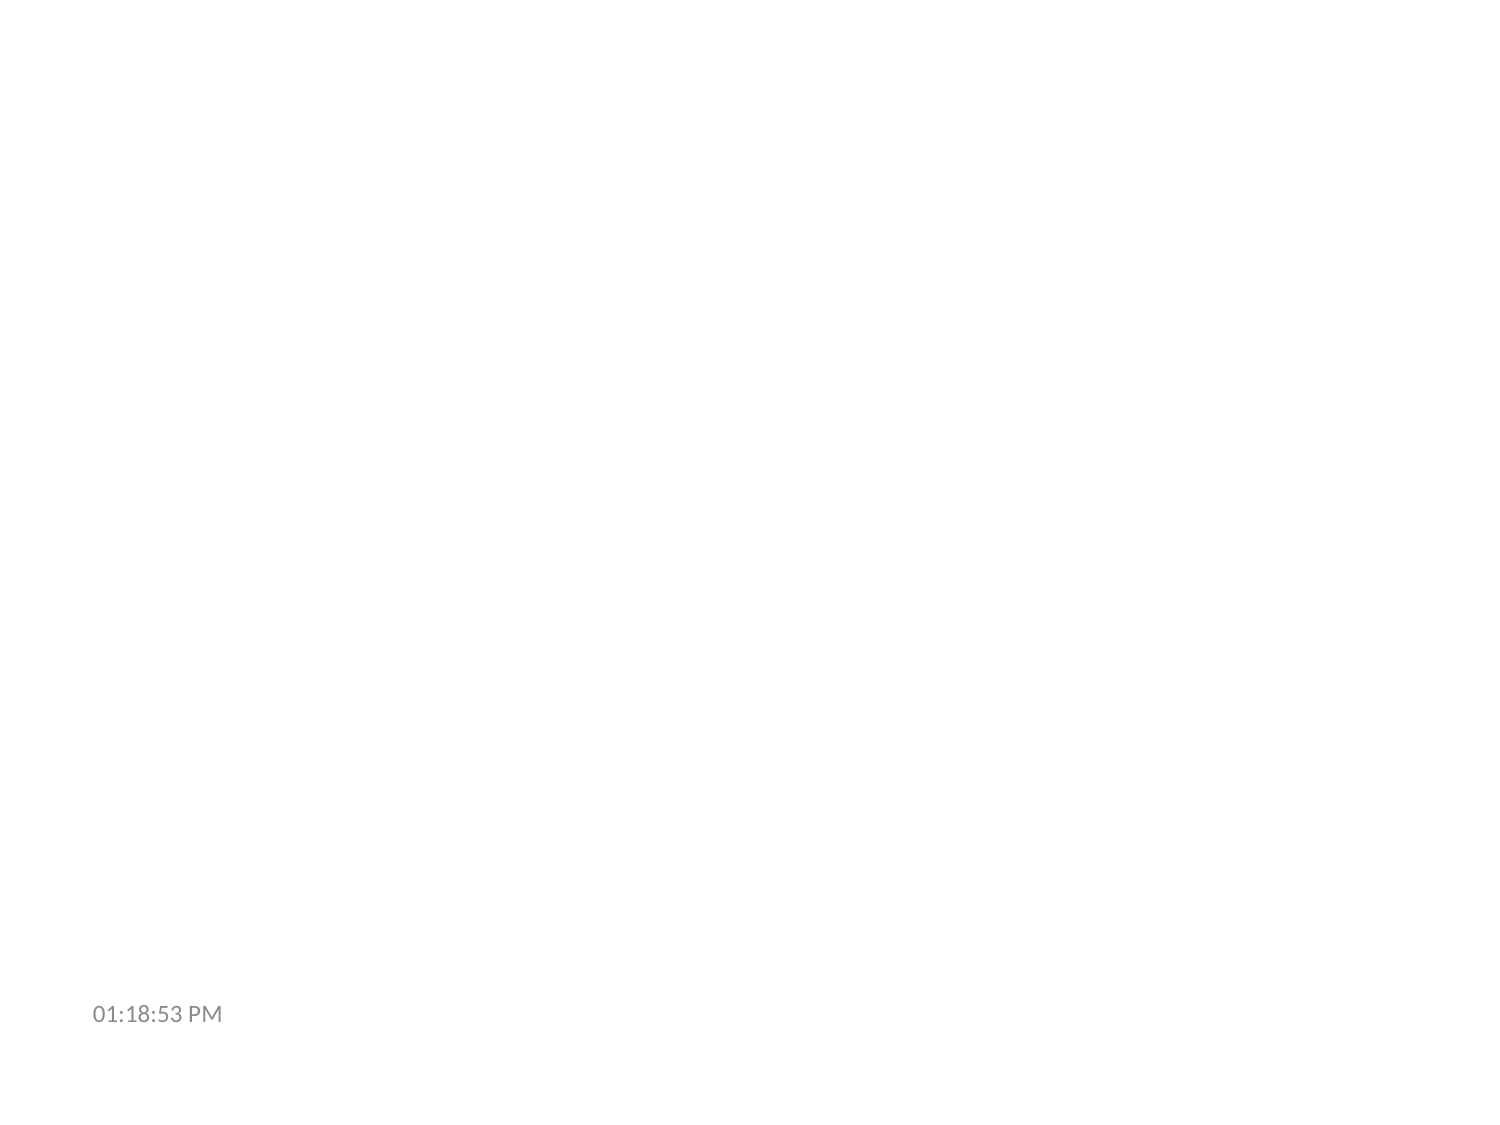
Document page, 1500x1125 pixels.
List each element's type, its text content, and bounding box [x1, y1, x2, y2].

text_box 3:35:09 PM [77, 982, 428, 1043]
